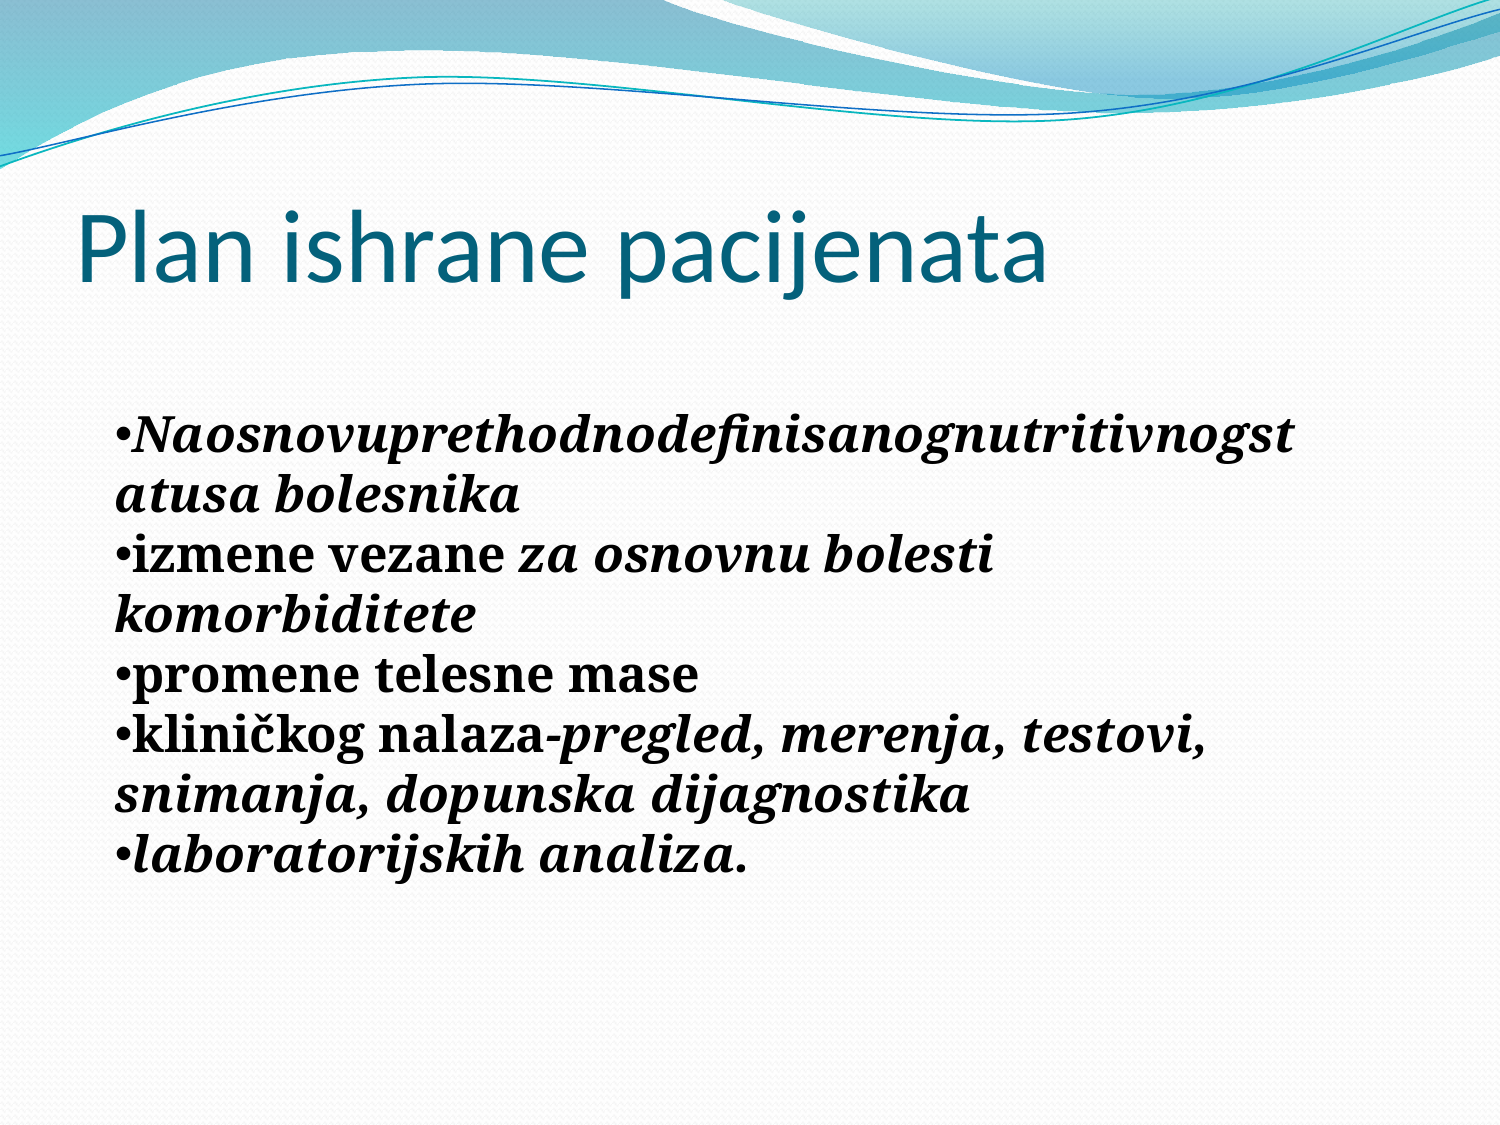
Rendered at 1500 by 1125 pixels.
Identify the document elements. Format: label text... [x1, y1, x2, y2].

title Plan ishrane pacijenata [75, 115, 1438, 303]
text_box Naosnovuprethodnodefinisanognutritivnogstatusa bolesnika izmene vezane za osnovnu bolesti komorbiditete promene telesne mase kliničkog nalaza-pregled, merenja, testovi, snimanja, dopunska dijagnostika laboratorijskih analiza. [100, 350, 1317, 891]
